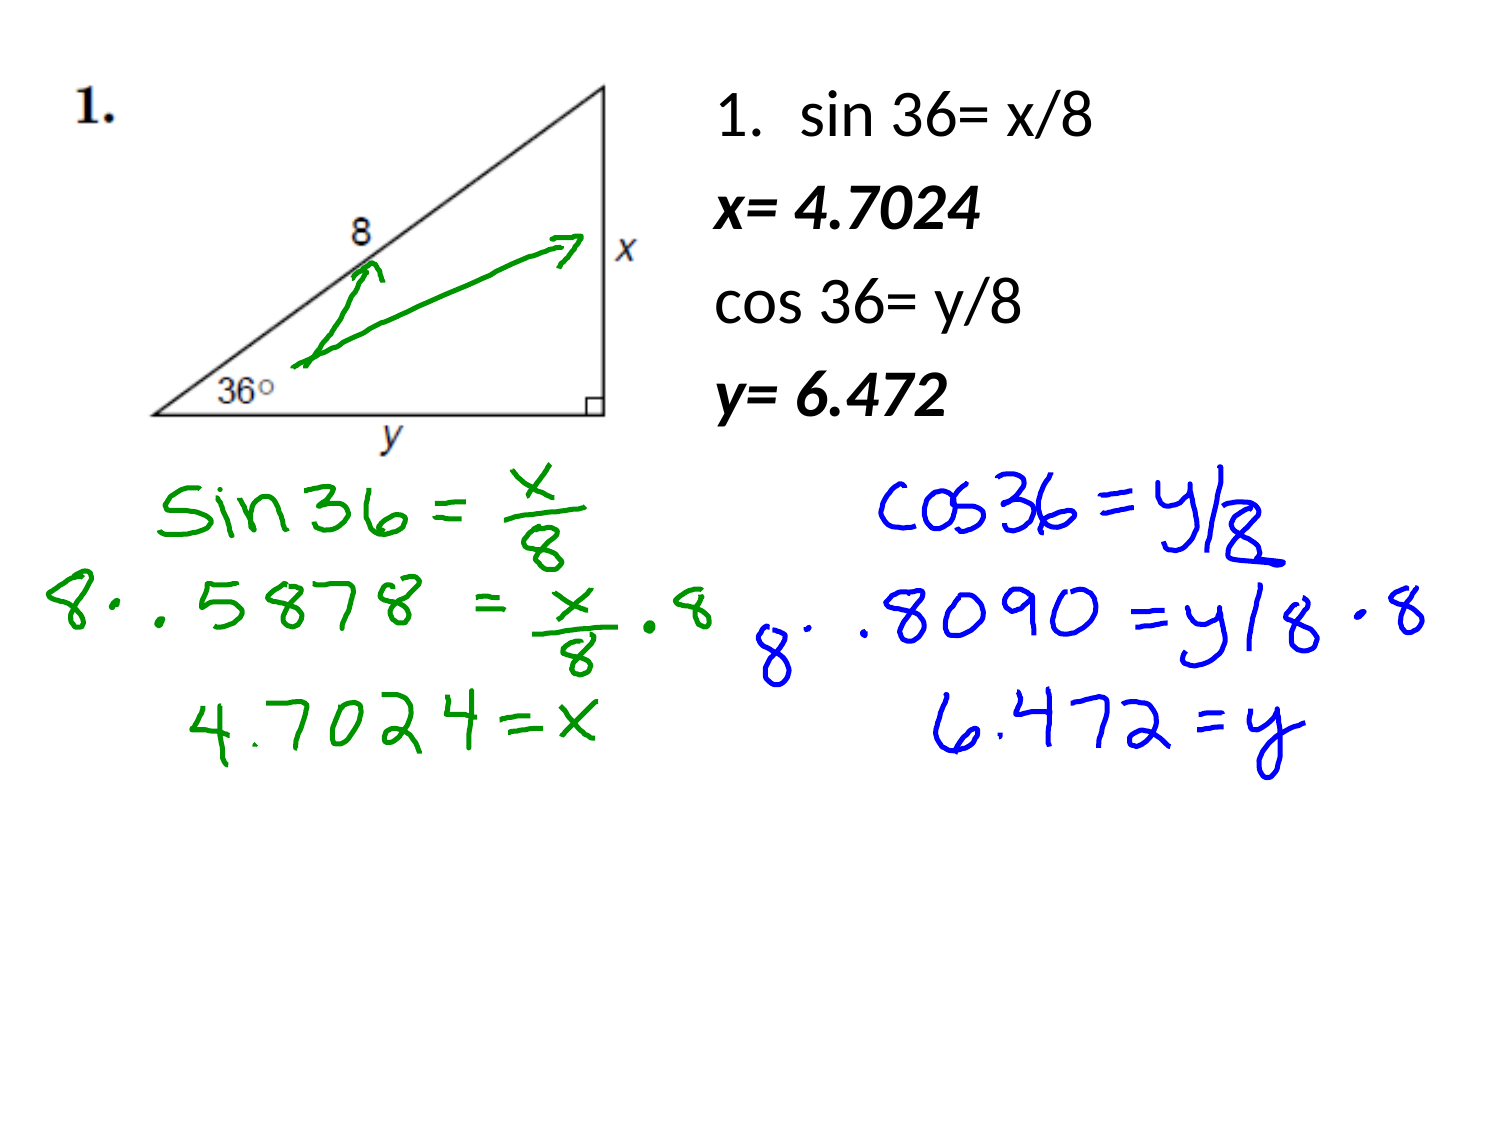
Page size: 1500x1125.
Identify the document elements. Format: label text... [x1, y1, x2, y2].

text_box [556, 587, 592, 621]
text_box [258, 511, 288, 532]
text_box [562, 633, 595, 676]
text_box [110, 599, 119, 609]
text_box sin 36= x/8 x= 4.7024 cos 36= y/8 y= 6.472 [735, 62, 1450, 438]
text_box [499, 715, 531, 721]
text_box [219, 705, 229, 766]
text_box [310, 511, 350, 531]
text_box [381, 693, 421, 754]
text_box [158, 511, 213, 536]
text_box [445, 694, 470, 718]
text_box [645, 622, 654, 633]
text_box [156, 618, 164, 627]
text_box [312, 582, 355, 630]
text_box [434, 516, 462, 520]
text_box [532, 626, 618, 635]
text_box [266, 700, 308, 749]
text_box [575, 604, 589, 611]
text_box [758, 466, 1423, 778]
text_box [508, 727, 544, 734]
text_box [221, 511, 234, 537]
text_box [331, 701, 362, 745]
text_box [244, 511, 256, 531]
text_box [553, 591, 574, 605]
text_box [574, 722, 596, 739]
text_box [475, 595, 500, 599]
text_box [559, 705, 575, 722]
text_box [191, 705, 219, 733]
text_box [560, 700, 599, 738]
picture [49, 49, 731, 504]
text_box [522, 525, 563, 571]
text_box [674, 588, 710, 628]
text_box [47, 570, 93, 628]
text_box [503, 511, 568, 521]
text_box [468, 689, 473, 749]
text_box [379, 575, 421, 624]
text_box [200, 582, 243, 628]
text_box [266, 582, 303, 628]
text_box [365, 511, 407, 536]
